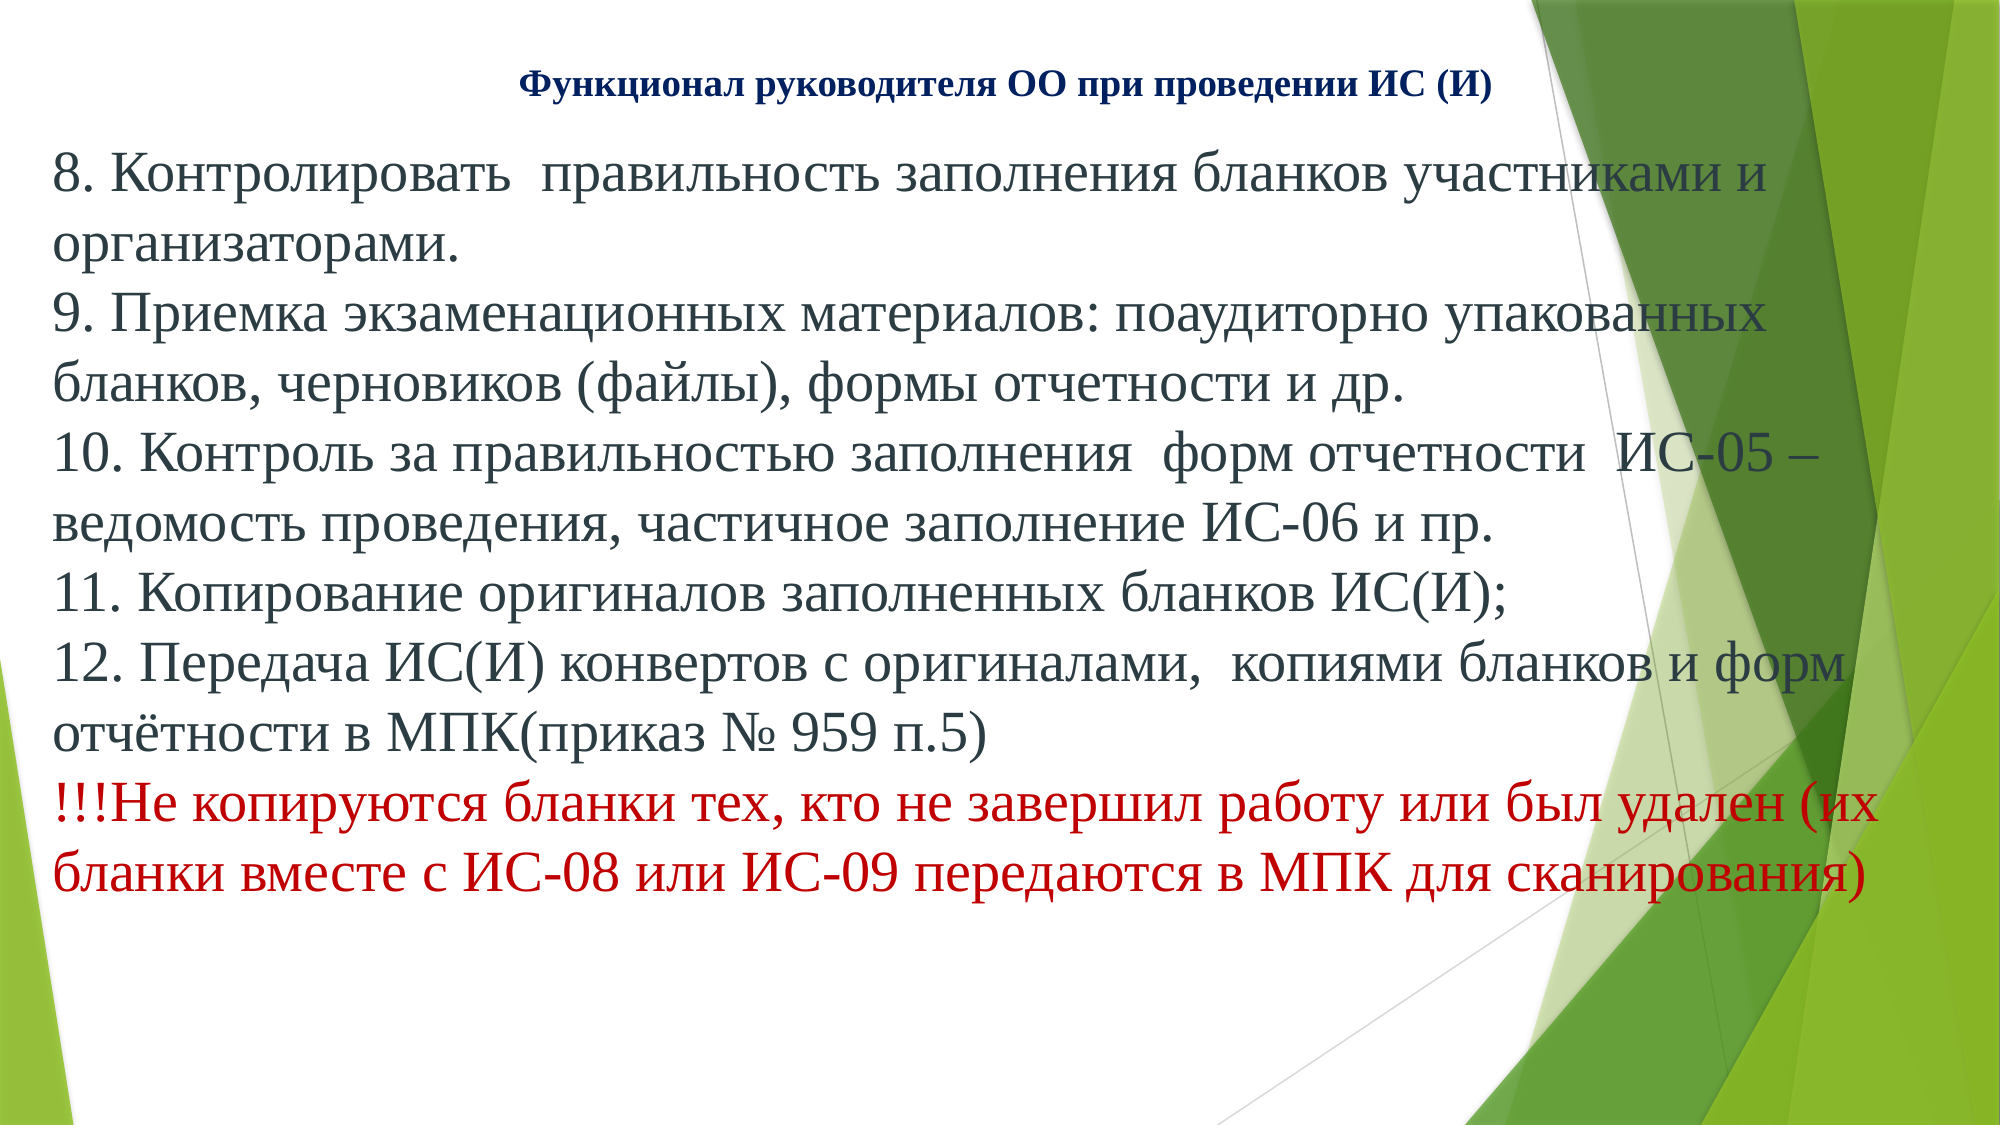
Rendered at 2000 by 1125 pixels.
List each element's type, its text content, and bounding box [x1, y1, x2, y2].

list 8. Контролировать правильность заполнения бланков участниками и организаторами. 9. Приемка экзаменационных материалов: поаудиторно упакованных бланков, черновиков (файлы), формы отчетности и др. 10. Контроль за правильностью заполнения форм отчетности ИС-05 – ведомость проведения, частичное заполнение ИС-06 и пр. 11. Копирование оригиналов заполненных бланков ИС(И); 12. Передача ИС(И) конвертов с оригиналами, копиями бланков и форм отчётности в МПК(приказ № 959 п.5) !!!Не копируются бланки тех, кто не завершил работу или был удален (их бланки вместе с ИС-08 или ИС-09 передаются в МПК для сканирования) [37, 125, 1963, 835]
title Функционал руководителя ОО при проведении ИС (И) [172, 50, 1840, 125]
